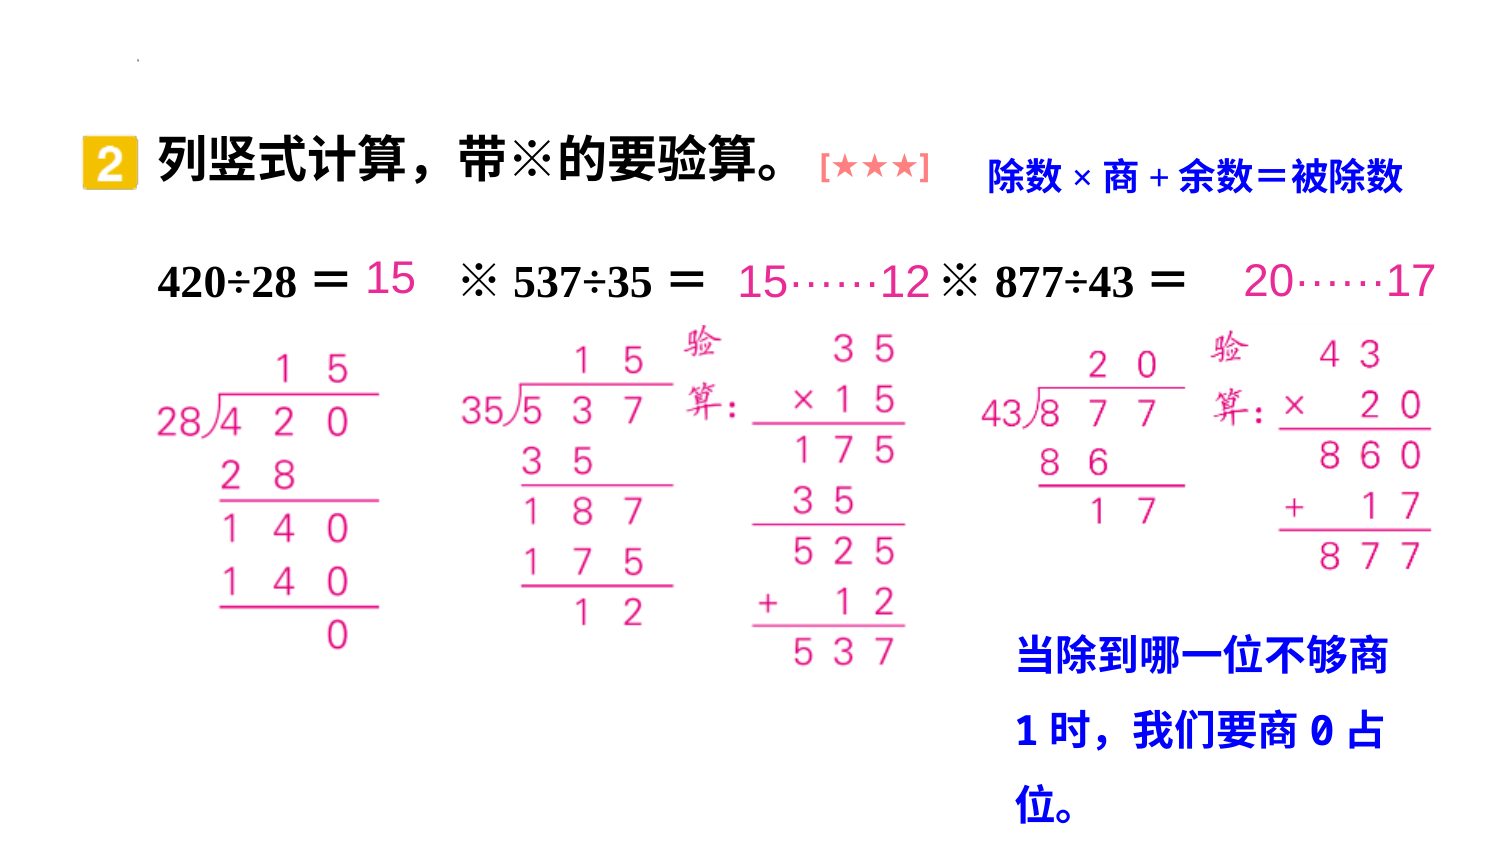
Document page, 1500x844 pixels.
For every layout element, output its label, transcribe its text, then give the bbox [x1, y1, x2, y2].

picture [973, 323, 1190, 538]
text_box 420÷28＝ ※537÷35＝ ※877÷43＝ [956, 216, 1335, 314]
text_box 20······17 [1228, 215, 1462, 313]
text_box 15······12 [722, 216, 956, 314]
text_box 除数×商+余数＝被除数 [973, 122, 1442, 206]
text_box 当除到哪一位不够商1时，我们要商0占位。 [999, 596, 1436, 837]
picture [1207, 323, 1436, 578]
text_box 15 [350, 213, 448, 311]
text_box 列竖式计算，带※的要验算。[★★★] [142, 119, 1172, 195]
picture [440, 325, 917, 668]
text_box 420÷28＝ ※537÷35＝ ※877÷43＝ [142, 216, 722, 314]
picture [77, 130, 143, 196]
picture [142, 339, 406, 658]
